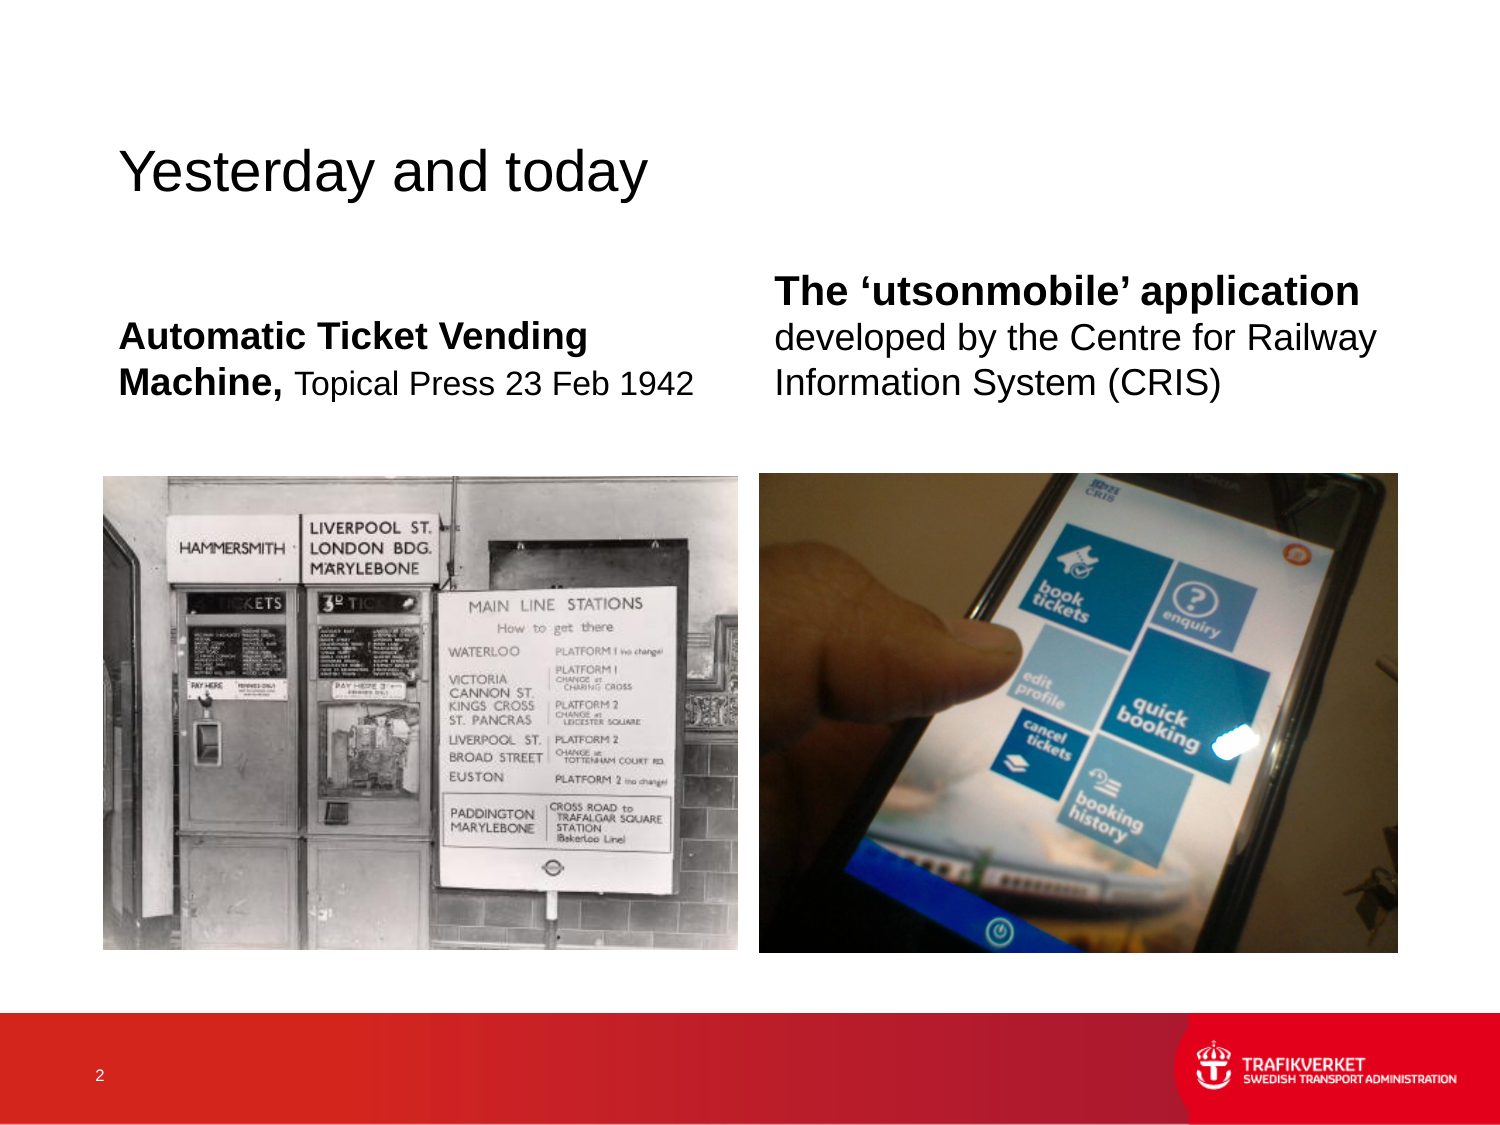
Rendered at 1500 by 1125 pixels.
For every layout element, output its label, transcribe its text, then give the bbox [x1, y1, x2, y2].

list Automatic Ticket Vending Machine, Topical Press 23 Feb 1942 [103, 275, 738, 411]
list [103, 476, 739, 950]
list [759, 473, 1398, 953]
list The ‘utsonmobile’ application developed by the Centre for Railway Information System (CRIS) [759, 275, 1398, 411]
picture [0, 1013, 1500, 1125]
title Yesterday and today [103, 59, 1398, 278]
